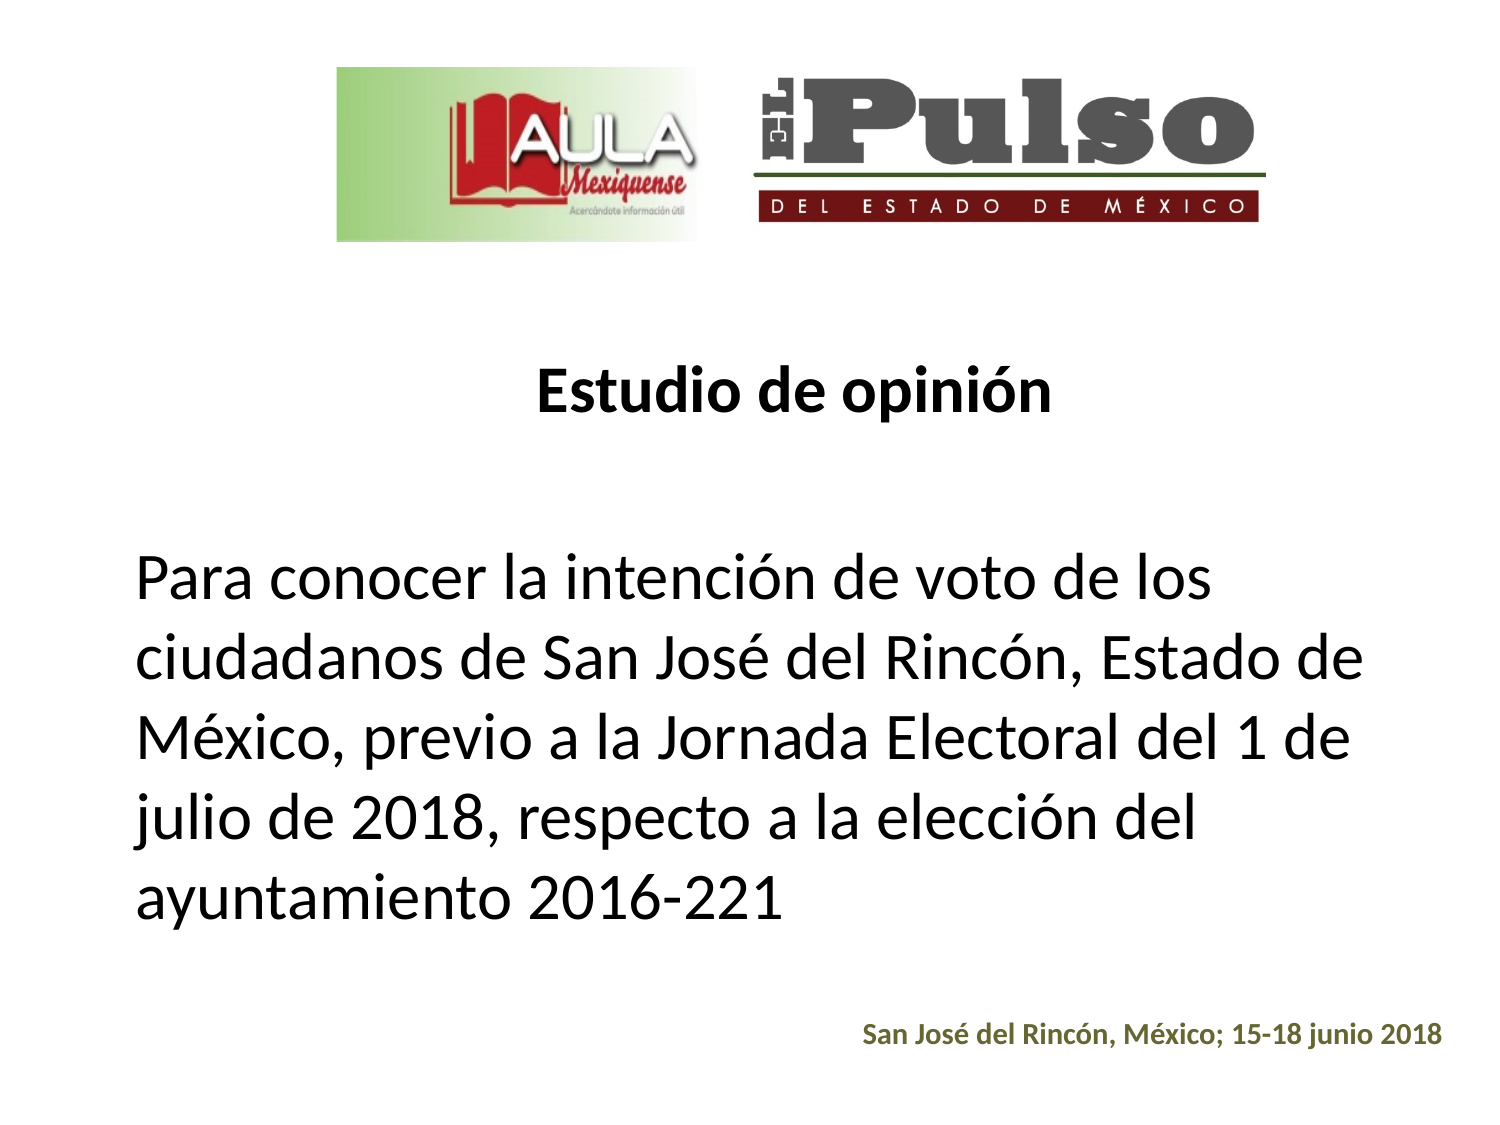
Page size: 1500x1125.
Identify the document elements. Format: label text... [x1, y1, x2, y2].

picture [749, 66, 1266, 232]
picture [336, 67, 704, 243]
text_box San José del Rincón, México; 15-18 junio 2018 [749, 964, 1458, 1059]
list Estudio de opinión Para conocer la intención de voto de los ciudadanos de San José del Rincón, Estado de México, previo a la Jornada Electoral del 1 de julio de 2018, respecto a la elección del ayuntamiento 2016-221 [120, 338, 1471, 1005]
